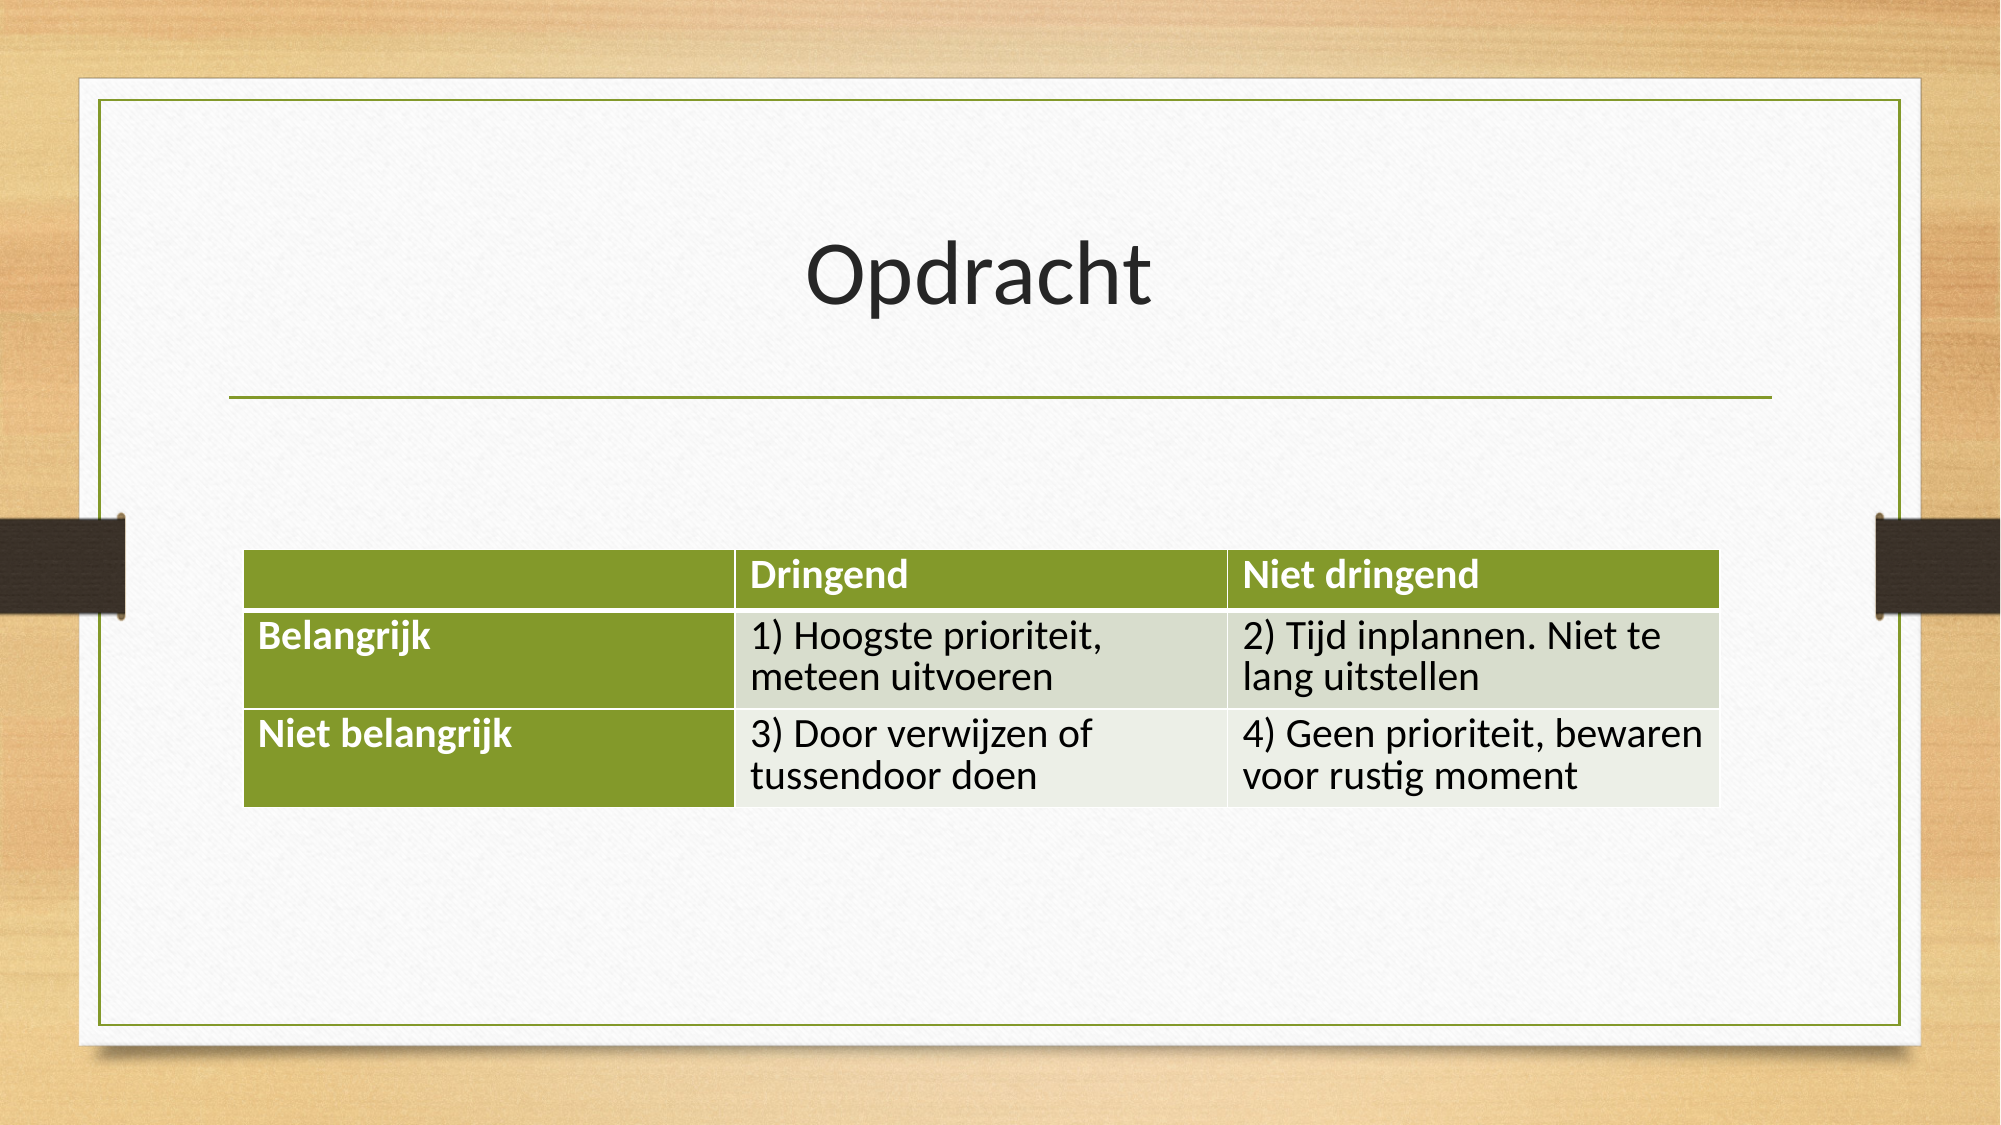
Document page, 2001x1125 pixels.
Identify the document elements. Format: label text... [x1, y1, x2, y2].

table_header Niet dringend [1228, 550, 1719, 608]
table_cell Niet belangrijk [244, 710, 734, 807]
table_cell 4) Geen prioriteit, bewaren voor rustig moment [1228, 710, 1719, 807]
table_cell Belangrijk [244, 613, 734, 708]
table_cell 1) Hoogste prioriteit, meteen uitvoeren [736, 613, 1227, 708]
picture [0, 0, 2001, 1125]
list [212, 419, 1788, 931]
table_header Dringend [736, 550, 1227, 608]
table_cell 3) Door verwijzen of tussendoor doen [736, 710, 1227, 807]
title Opdracht [212, 161, 1788, 375]
table_cell 2) Tijd inplannen. Niet te lang uitstellen [1228, 613, 1719, 708]
table_header [244, 550, 734, 608]
